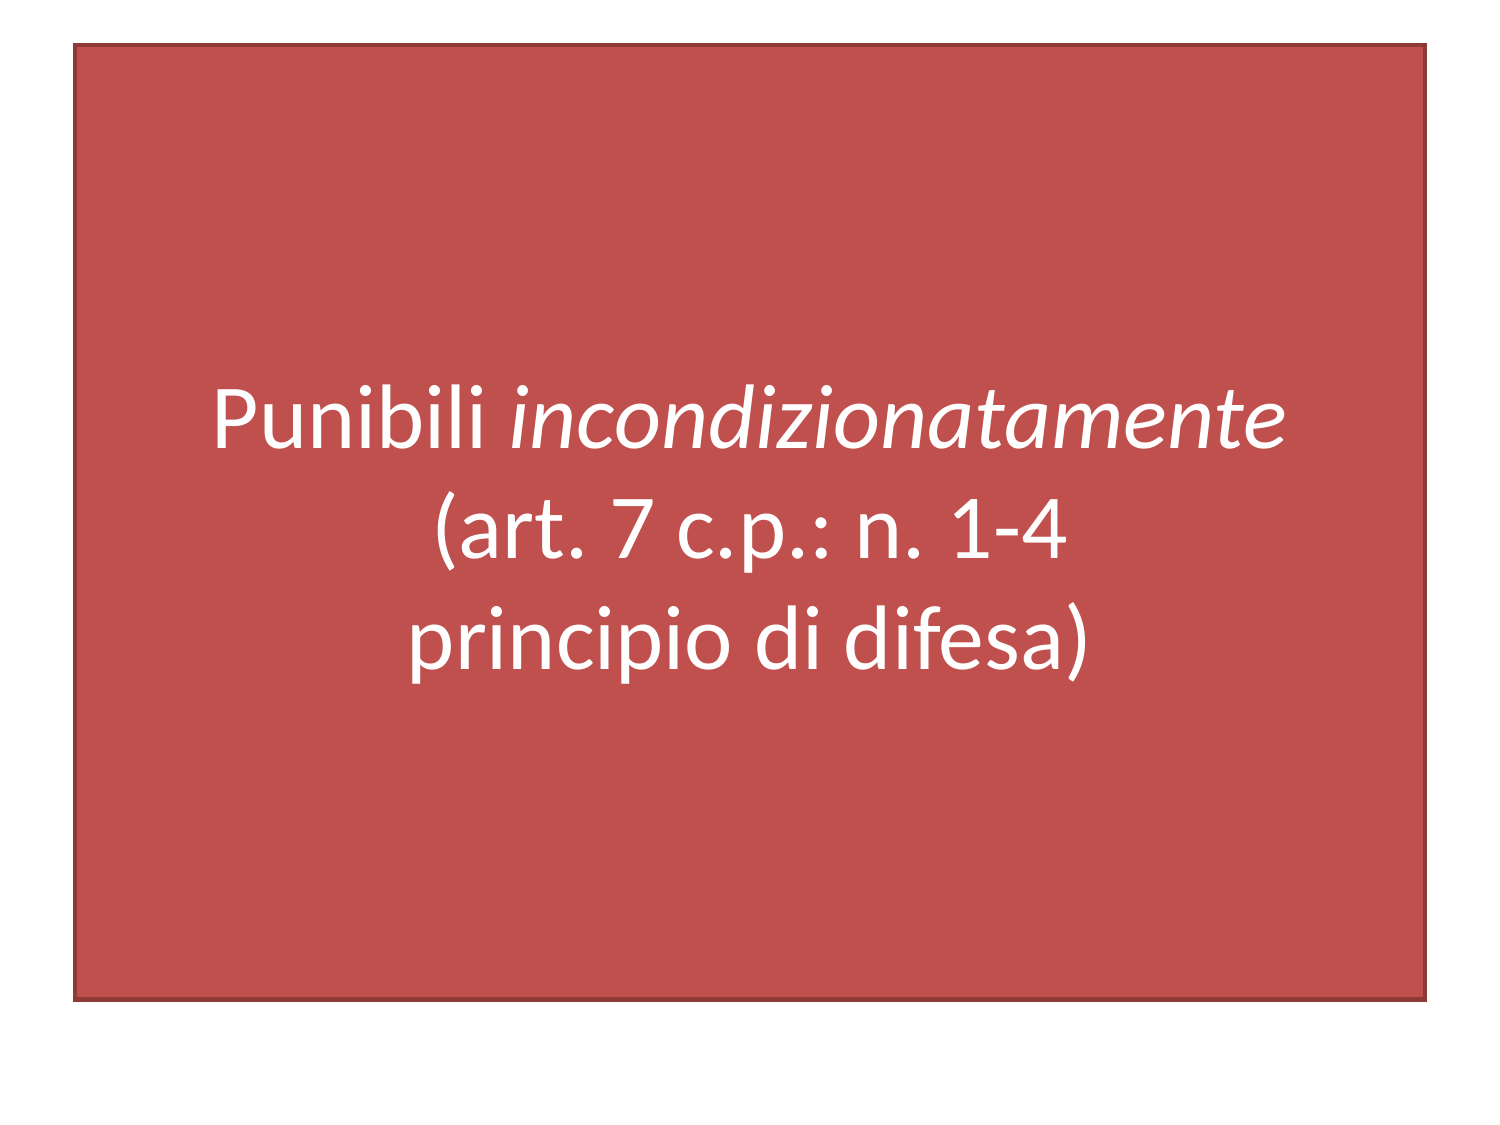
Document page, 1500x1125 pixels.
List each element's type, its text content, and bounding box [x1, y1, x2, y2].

title Punibili incondizionatamente (art. 7 c.p.: n. 1-4 principio di difesa) [73, 43, 1427, 1002]
